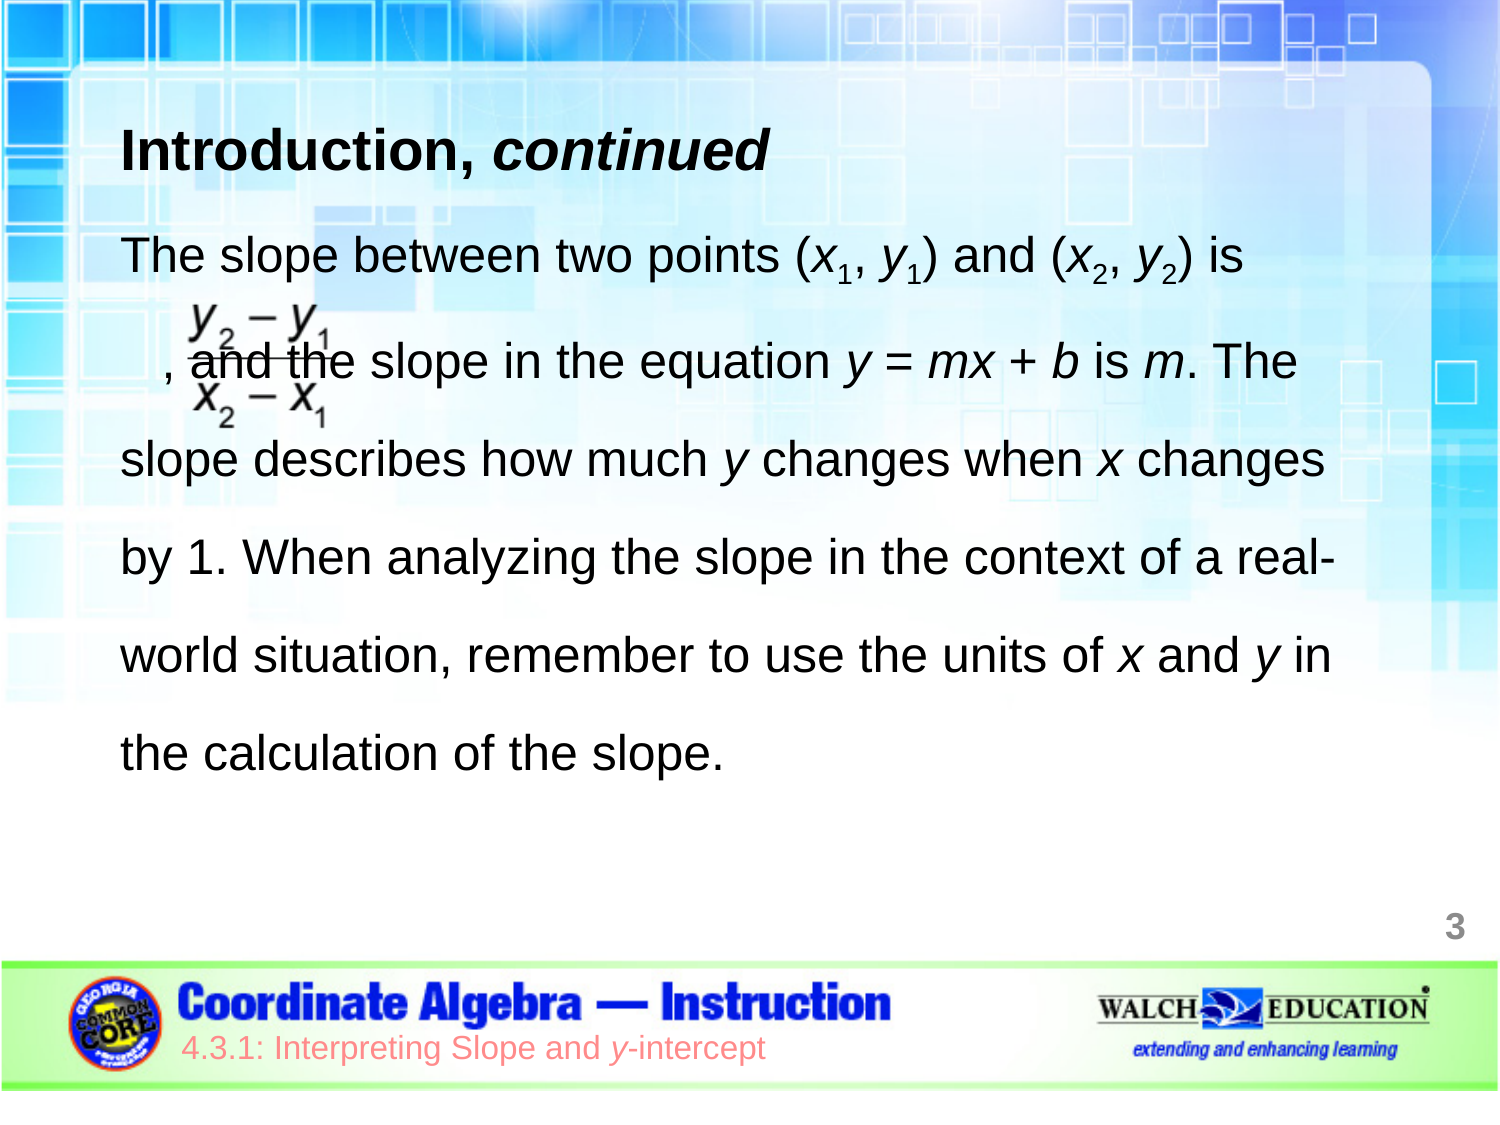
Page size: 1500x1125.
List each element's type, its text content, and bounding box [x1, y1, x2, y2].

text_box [182, 281, 336, 430]
slide_number 3 [1361, 901, 1481, 949]
footer 4.3.1: Interpreting Slope and y-intercept [166, 1024, 1080, 1069]
subtitle Introduction, continued The slope between two points (x1, y1) and (x2, y2) is , and the slope in the equation y = mx + b is m. The slope describes how much y changes when x changes by 1. When analyzing the slope in the context of a real-world situation, remember to use the units of x and y in the calculation of the slope. [105, 105, 1394, 925]
picture [1, 0, 1500, 1091]
